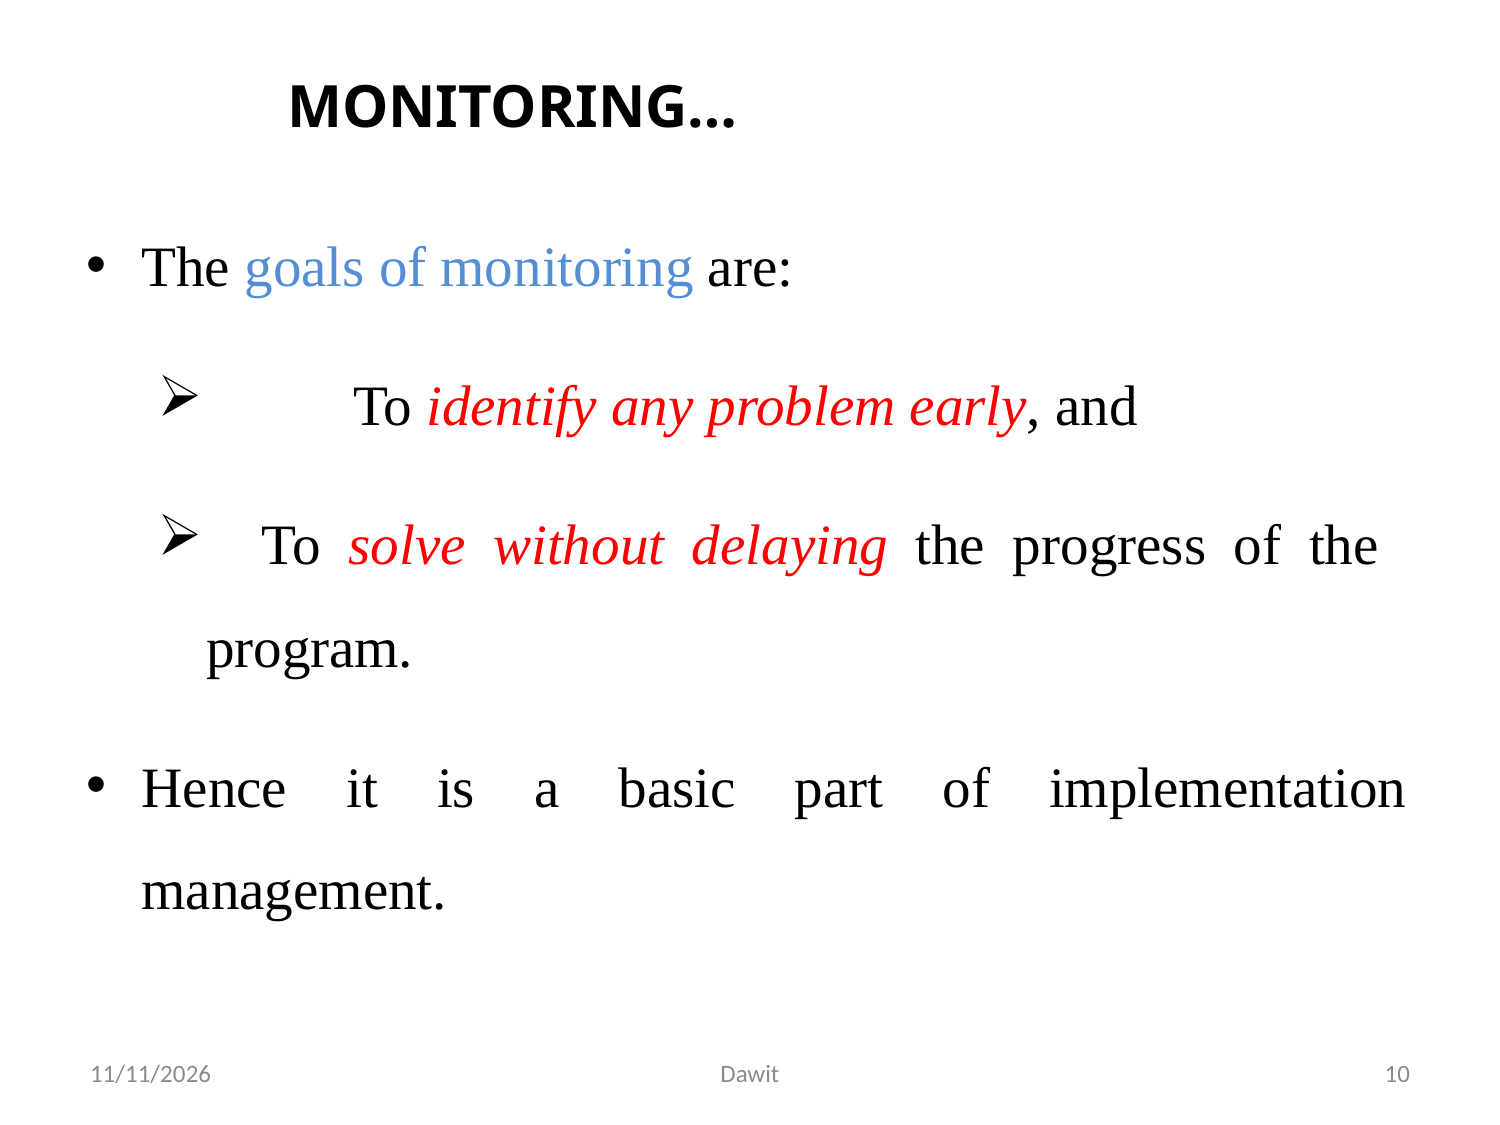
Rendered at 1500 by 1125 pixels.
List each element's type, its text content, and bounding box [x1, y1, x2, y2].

title MONITORING… [75, 45, 950, 163]
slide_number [75, 1042, 425, 1103]
slide_number 10 [1074, 1042, 1425, 1103]
list The goals of monitoring are: To identify any problem early, and To solve without delaying the progress of the program. Hence it is a basic part of implementation management. [71, 187, 1422, 930]
footer Dawit [512, 1042, 988, 1103]
